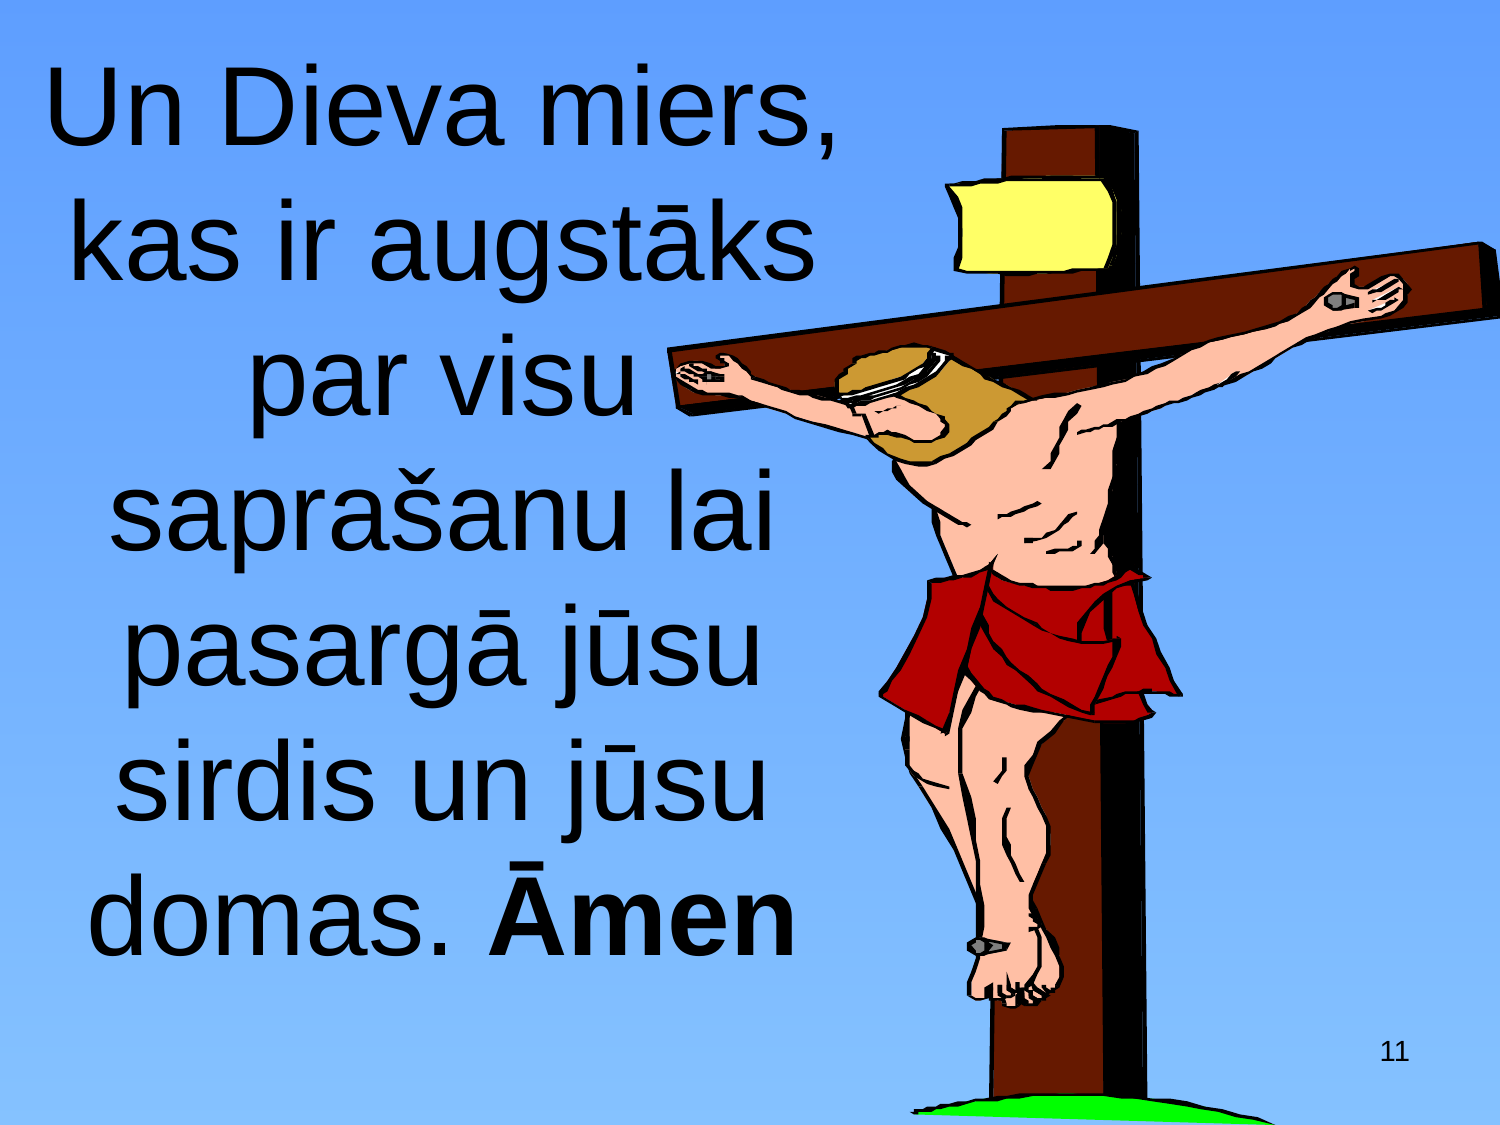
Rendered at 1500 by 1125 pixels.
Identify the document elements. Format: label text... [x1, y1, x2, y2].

title Un Dieva miers, kas ir augstāks par visu saprašanu lai pasargā jūsu sirdis un jūsu domas. Āmen [17, 479, 657, 668]
picture [662, 125, 1500, 1125]
